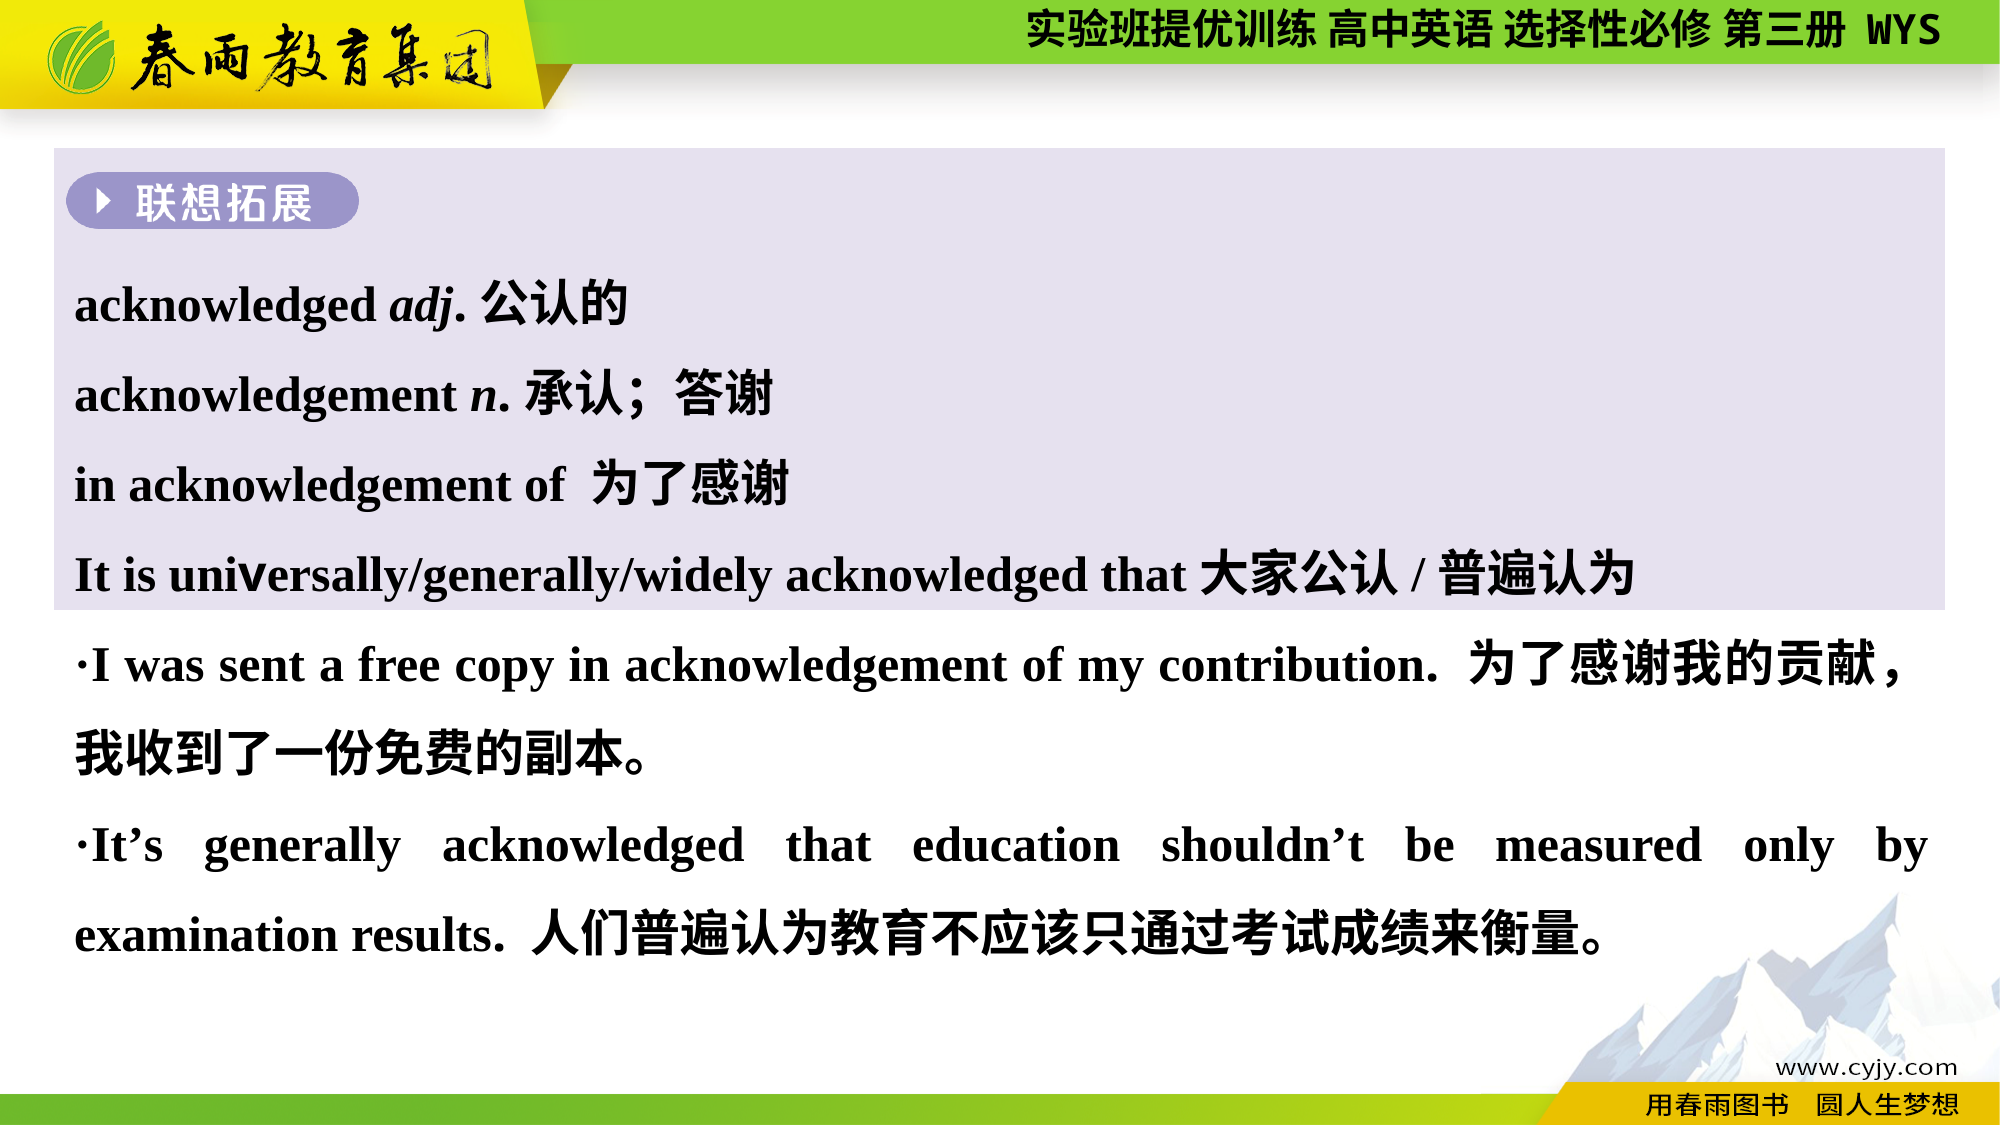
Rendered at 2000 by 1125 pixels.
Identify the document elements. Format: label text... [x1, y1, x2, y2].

picture [0, 0, 2000, 1125]
list acknowledged adj.公认的 acknowledgement n.承认；答谢 in acknowledgement of 为了感谢 It is universally/generally/widely acknowledged that大家公认/普遍认为 ·I was sent a free copy in acknowledgement of my contribution. 为了感谢我的贡献，我收到了一份免费的副本。 ·It’s generally acknowledged that education shouldn’t be measured only by examination results. 人们普遍认为教育不应该只通过考试成绩来衡量。 [59, 621, 1944, 976]
